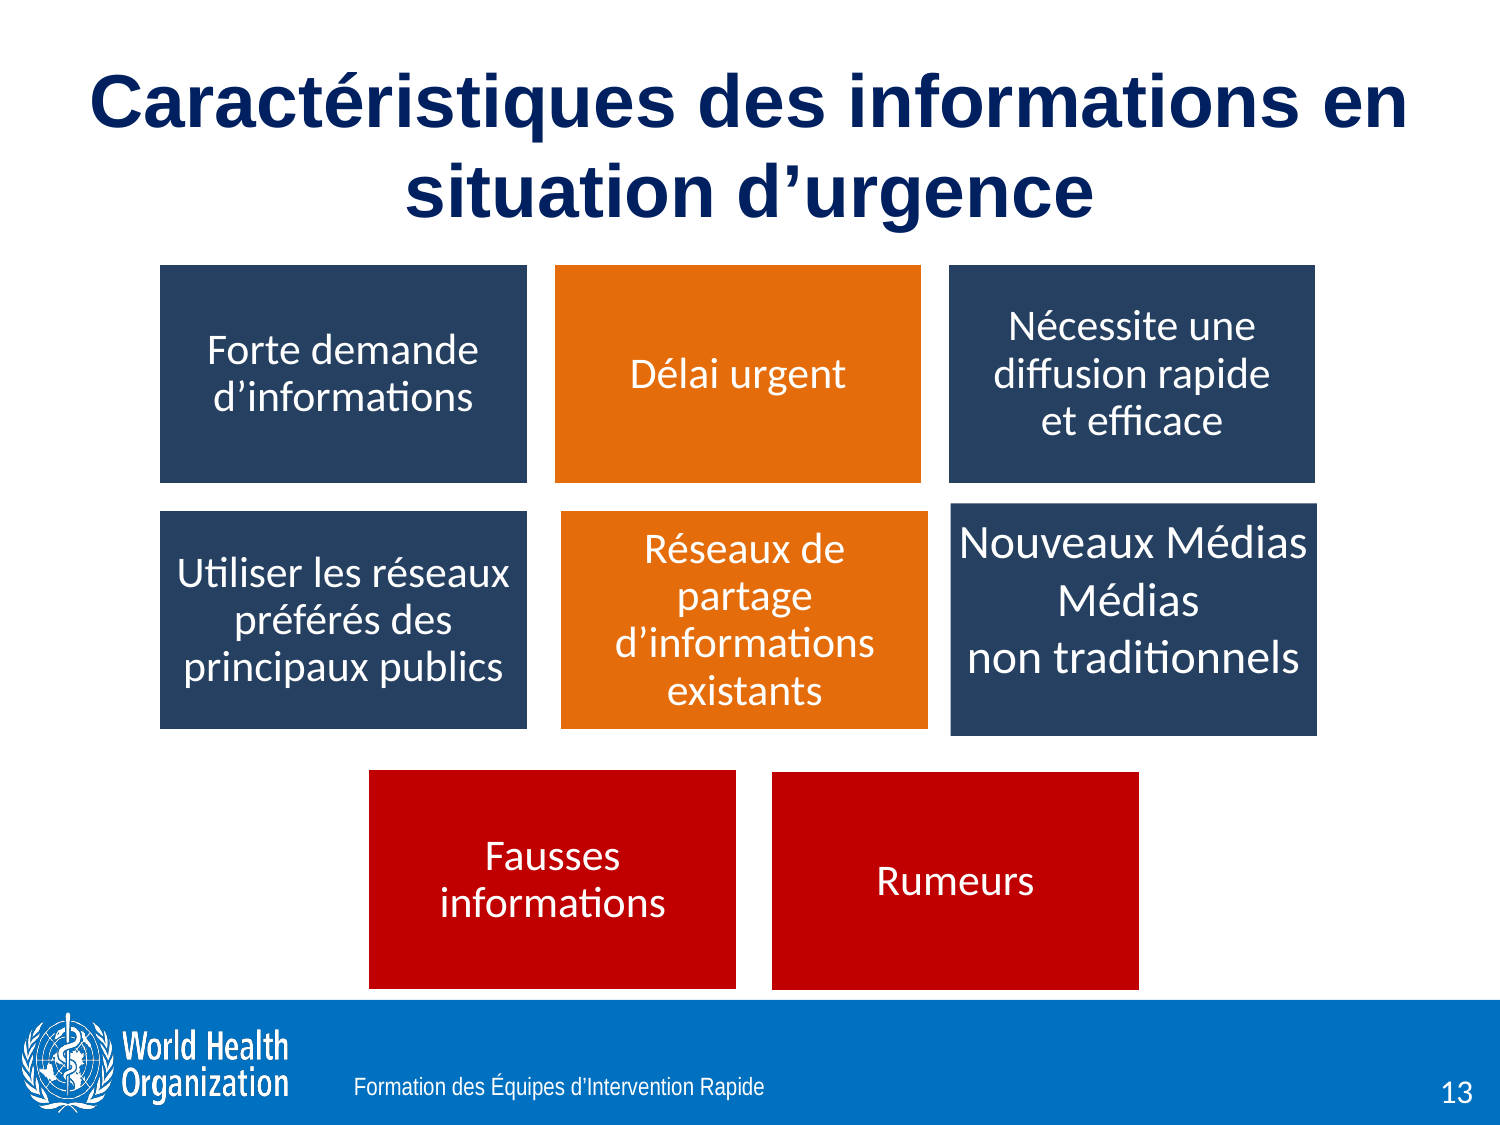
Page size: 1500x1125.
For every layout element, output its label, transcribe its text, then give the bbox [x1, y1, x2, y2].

picture [21, 1012, 288, 1113]
title Caractéristiques des informations en situation d’urgence [29, 45, 1471, 233]
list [74, 262, 1426, 1006]
